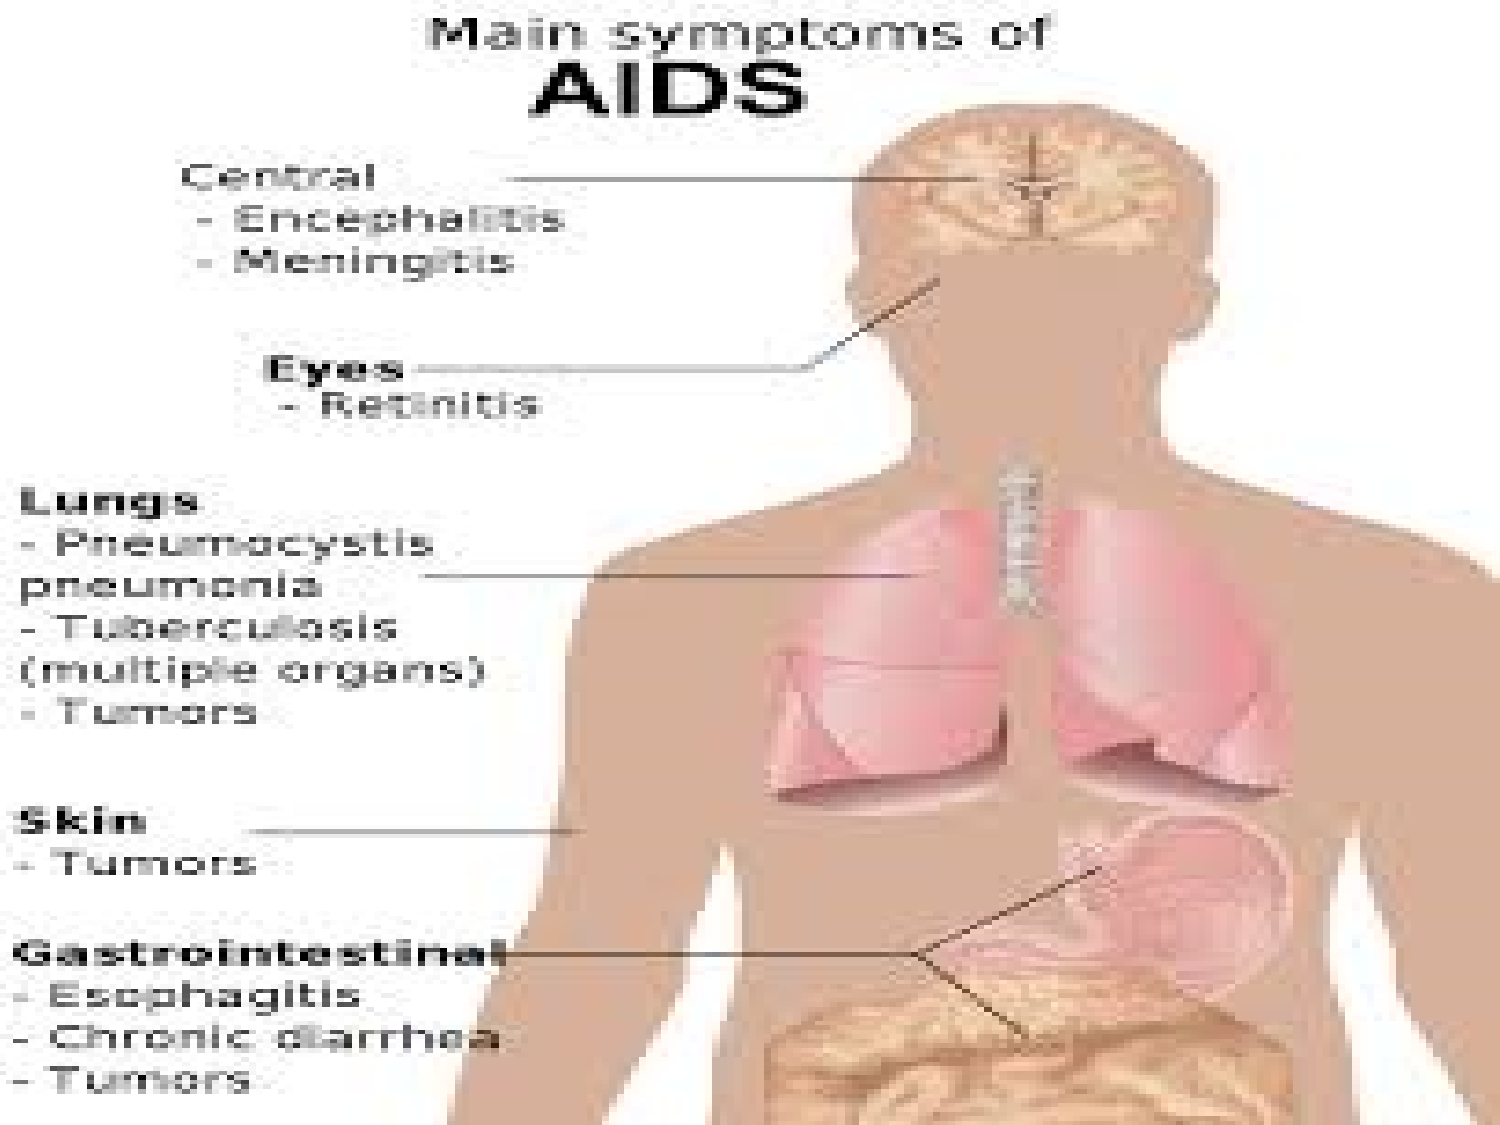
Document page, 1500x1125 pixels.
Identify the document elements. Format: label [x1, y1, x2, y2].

list [0, 0, 1500, 1125]
